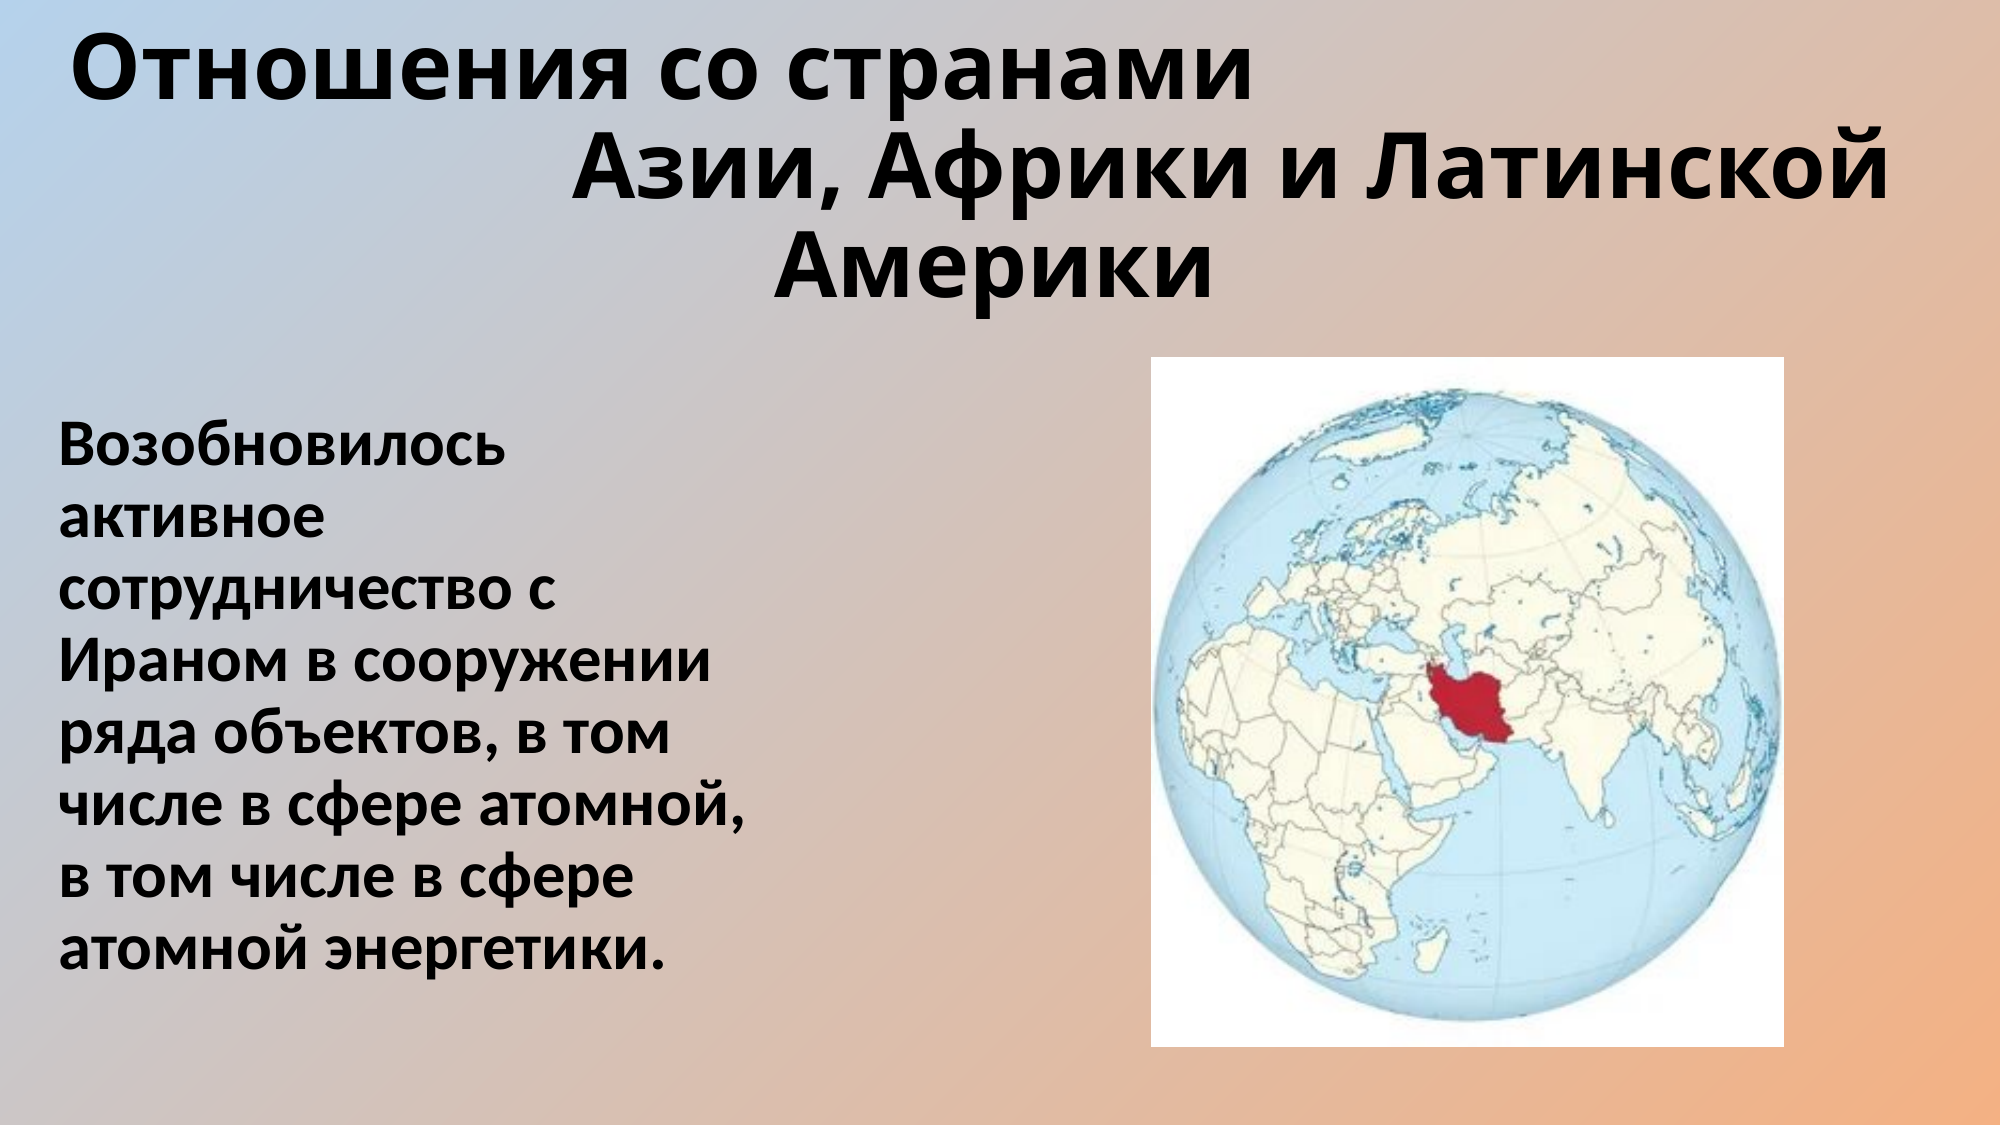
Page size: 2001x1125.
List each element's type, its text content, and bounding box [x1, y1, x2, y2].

title Отношения со странами Азии, Африки и Латинской Америки [43, 59, 1949, 278]
picture [1151, 357, 1784, 1047]
list Возобновилось активное сотрудничество с Ираном в сооружении ряда объектов, в том числе в сфере атомной, в том числе в сфере атомной энергетики. [43, 299, 773, 1086]
